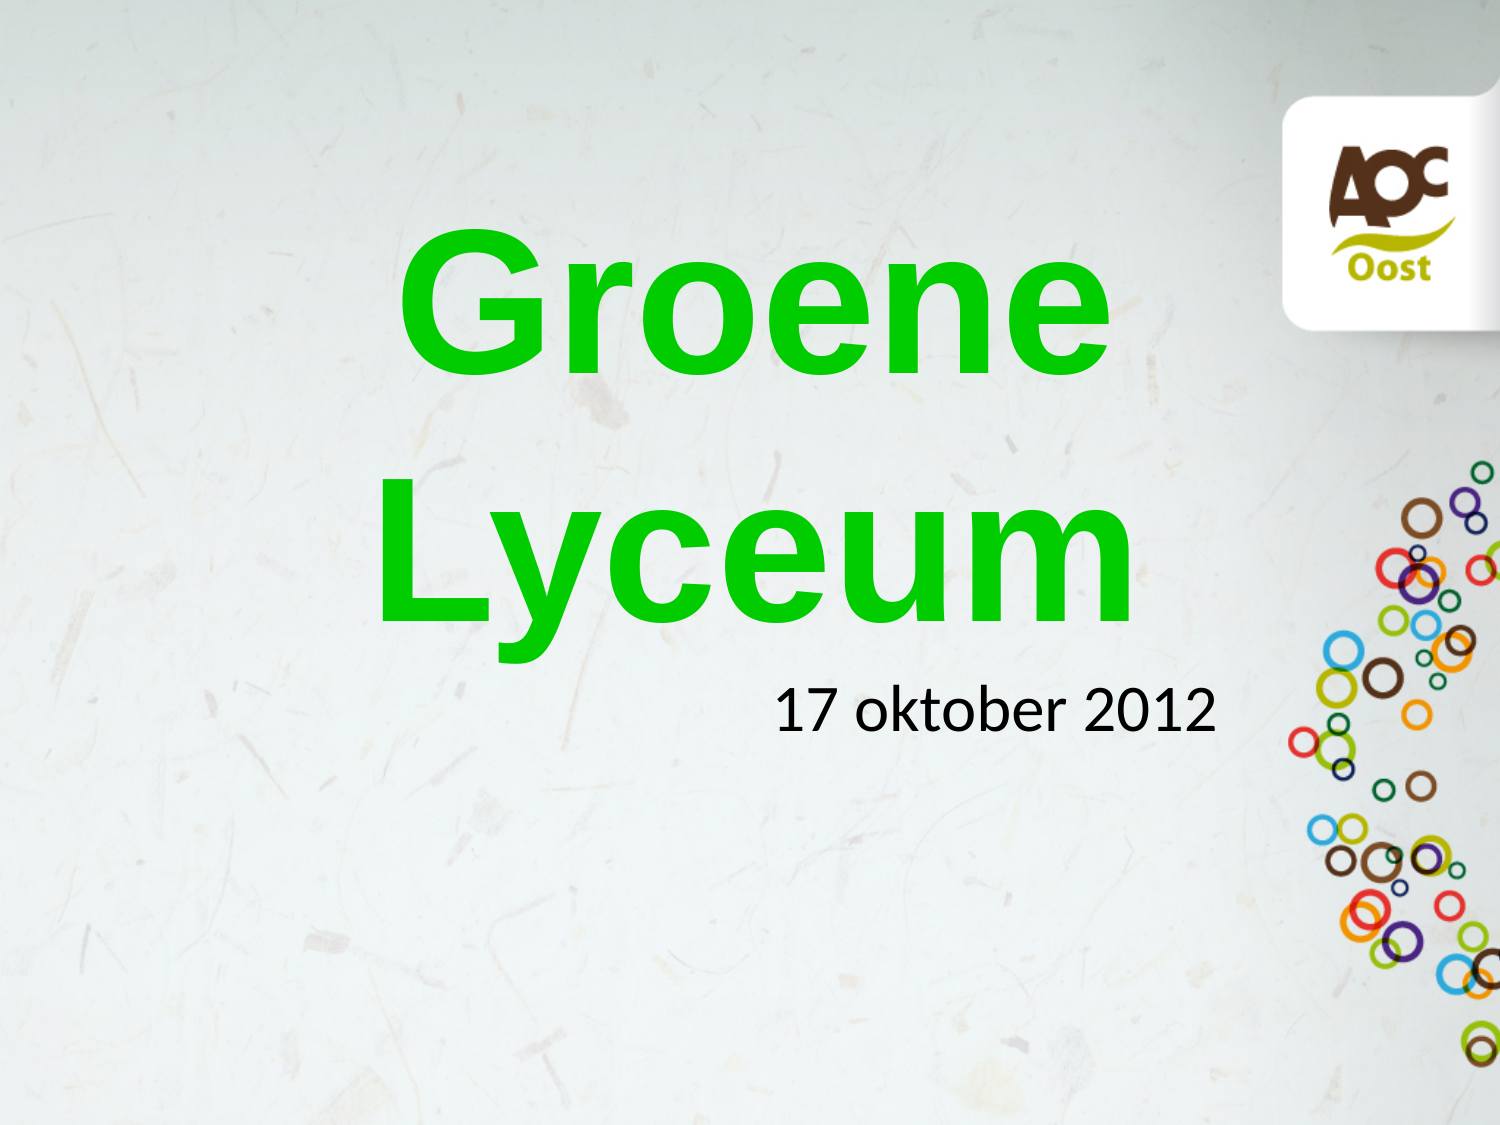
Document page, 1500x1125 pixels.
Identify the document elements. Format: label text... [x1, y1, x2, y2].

title Groene Lyceum [29, 326, 1483, 504]
picture [0, 0, 1500, 1125]
text_box 17 oktober 2012 [206, 656, 1258, 752]
